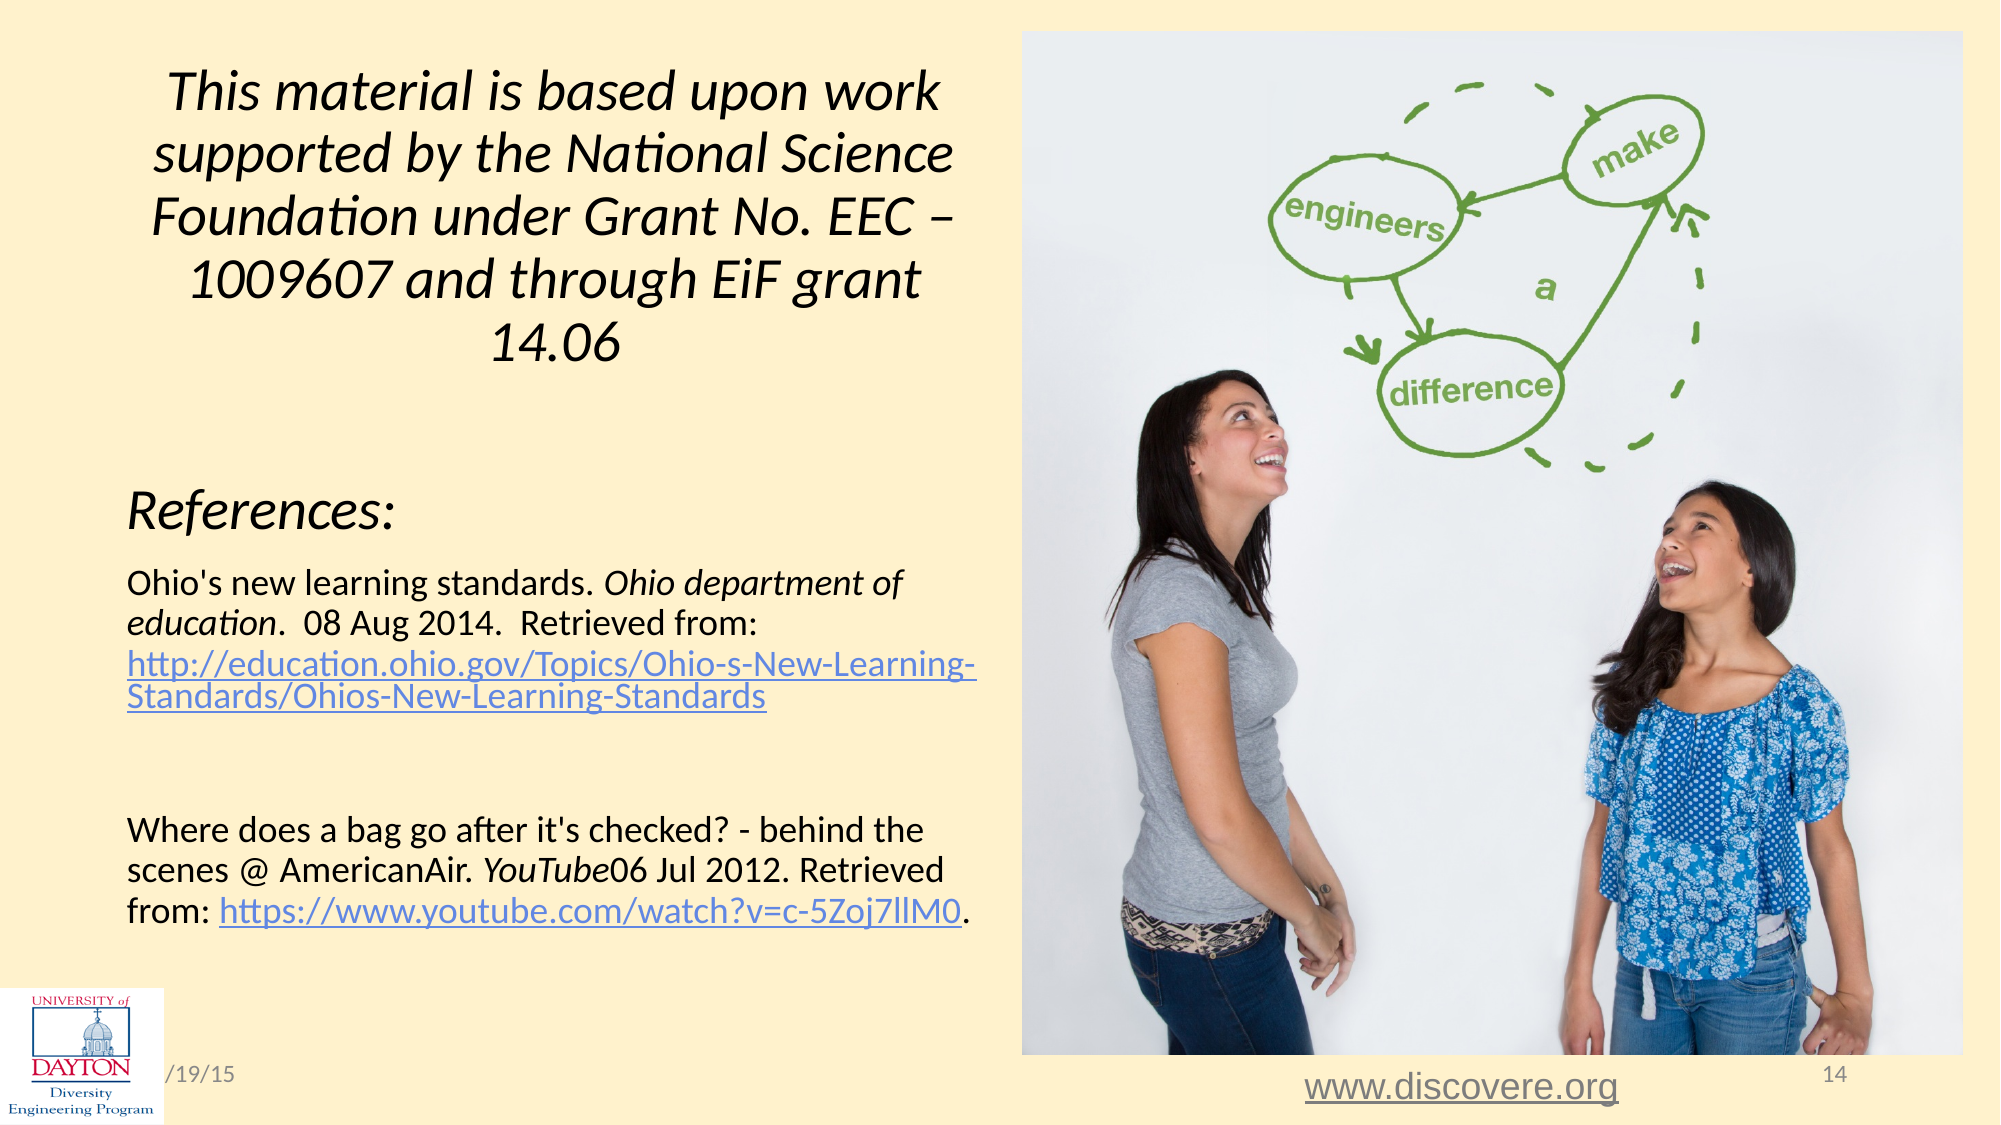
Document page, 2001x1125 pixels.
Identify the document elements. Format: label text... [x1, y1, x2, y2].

picture [0, 988, 165, 1125]
text_box www.discovere.org [1289, 1063, 1648, 1115]
list This material is based upon work supported by the National Science Foundation under Grant No. EEC – 1009607 and through EiF grant 14.06 References: Ohio's new learning standards. Ohio department of education. 08 Aug 2014. Retrieved from: http://education.ohio.gov/Topics/Ohio-s-New-Learning-Standards/Ohios-New-Learning-Standards Where does a bag go after it's checked? - behind the scenes @ AmericanAir. YouTube06 Jul 2012. Retrieved from: https://www.youtube.com/watch?v=c-5Zoj7llM0. [111, 52, 997, 963]
picture [1021, 30, 1963, 1055]
